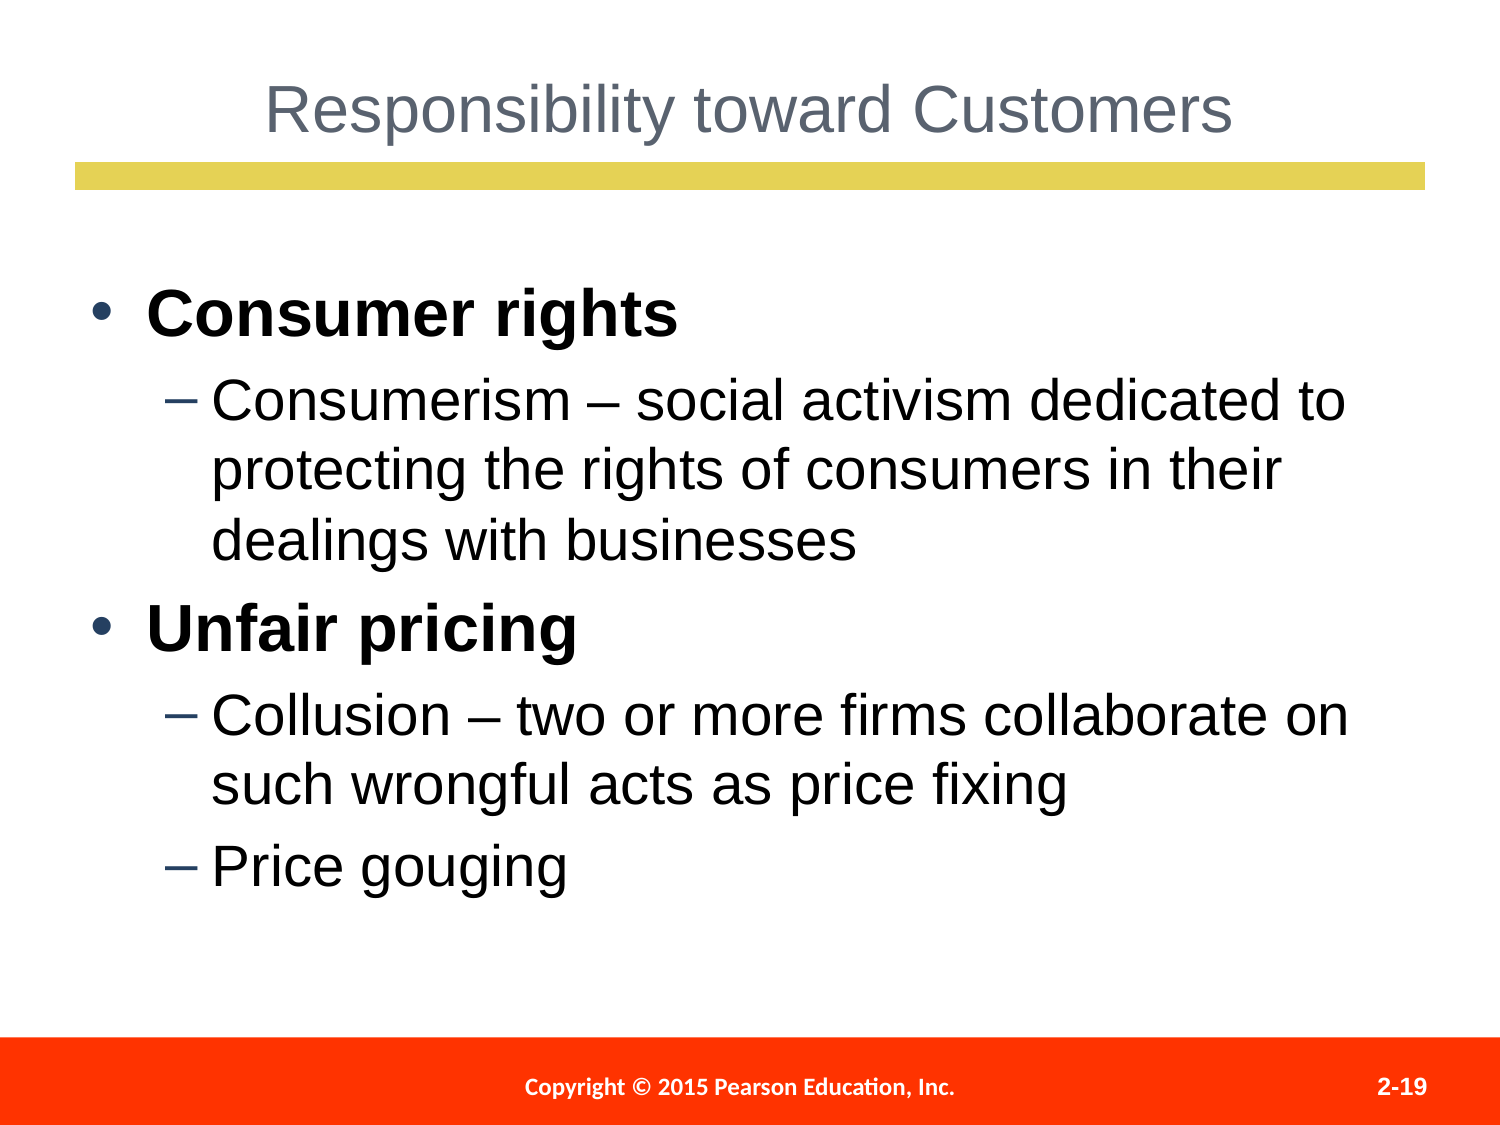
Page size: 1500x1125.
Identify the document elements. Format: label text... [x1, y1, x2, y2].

title Responsibility toward Customers [74, 12, 1426, 201]
list Consumer rights Consumerism – social activism dedicated to protecting the rights of consumers in their dealings with businesses Unfair pricing Collusion – two or more firms collaborate on such wrongful acts as price fixing Price gouging [74, 262, 1426, 1006]
